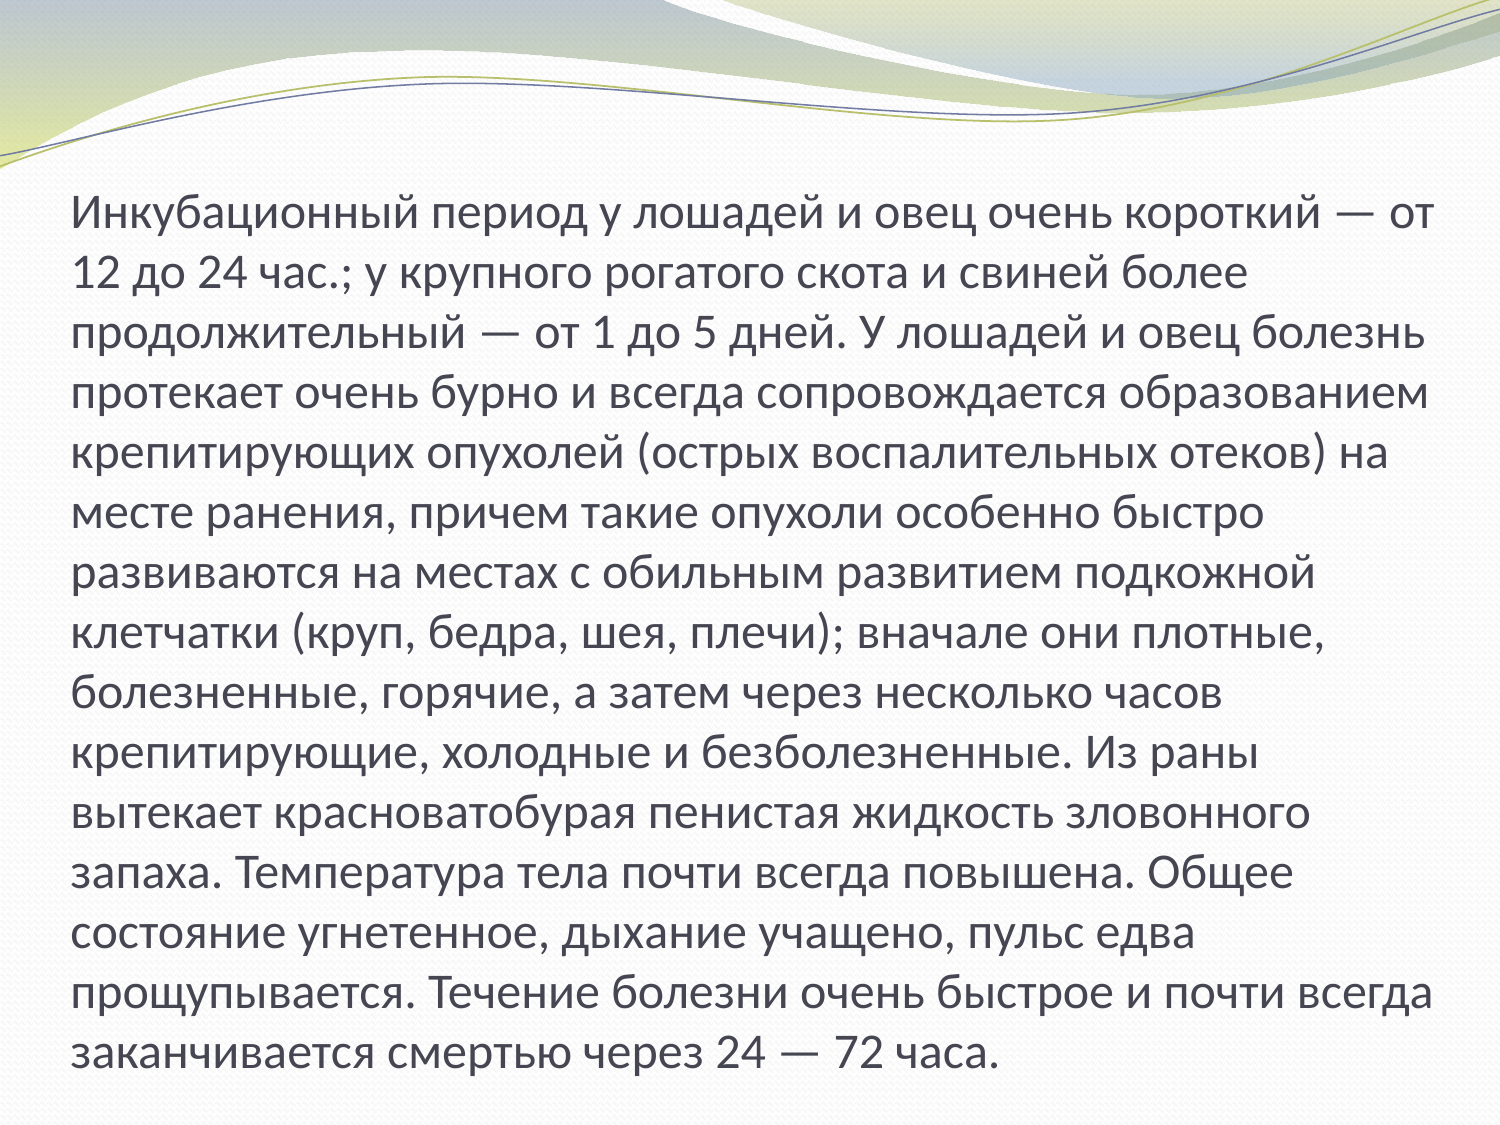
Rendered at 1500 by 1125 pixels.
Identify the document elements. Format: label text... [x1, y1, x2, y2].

title Инкубационный период у лошадей и овец очень короткий — от 12 до 24 час.; у крупного рогатого скота и свиней более продолжительный — от 1 до 5 дней. У лошадей и овец болезнь протекает очень бурно и всегда сопровождается образованием крепитирующих опухолей (острых воспалительных отеков) на месте ранения, причем такие опухоли особенно быстро развиваются на местах с обильным развитием подкожной клетчатки (круп, бедра, шея, плечи); вначале они плотные, болезненные, горячие, а затем через несколько часов крепитирующие, холодные и безболезненные. Из раны вытекает красноватобурая пенистая жидкость зловонного запаха. Температура тела почти всегда повышена. Общее состояние угнетенное, дыхание учащено, пульс едва прощупывается. Течение болезни очень быстрое и почти всегда заканчивается смертью через 24 — 72 часа. [70, 117, 1454, 1079]
